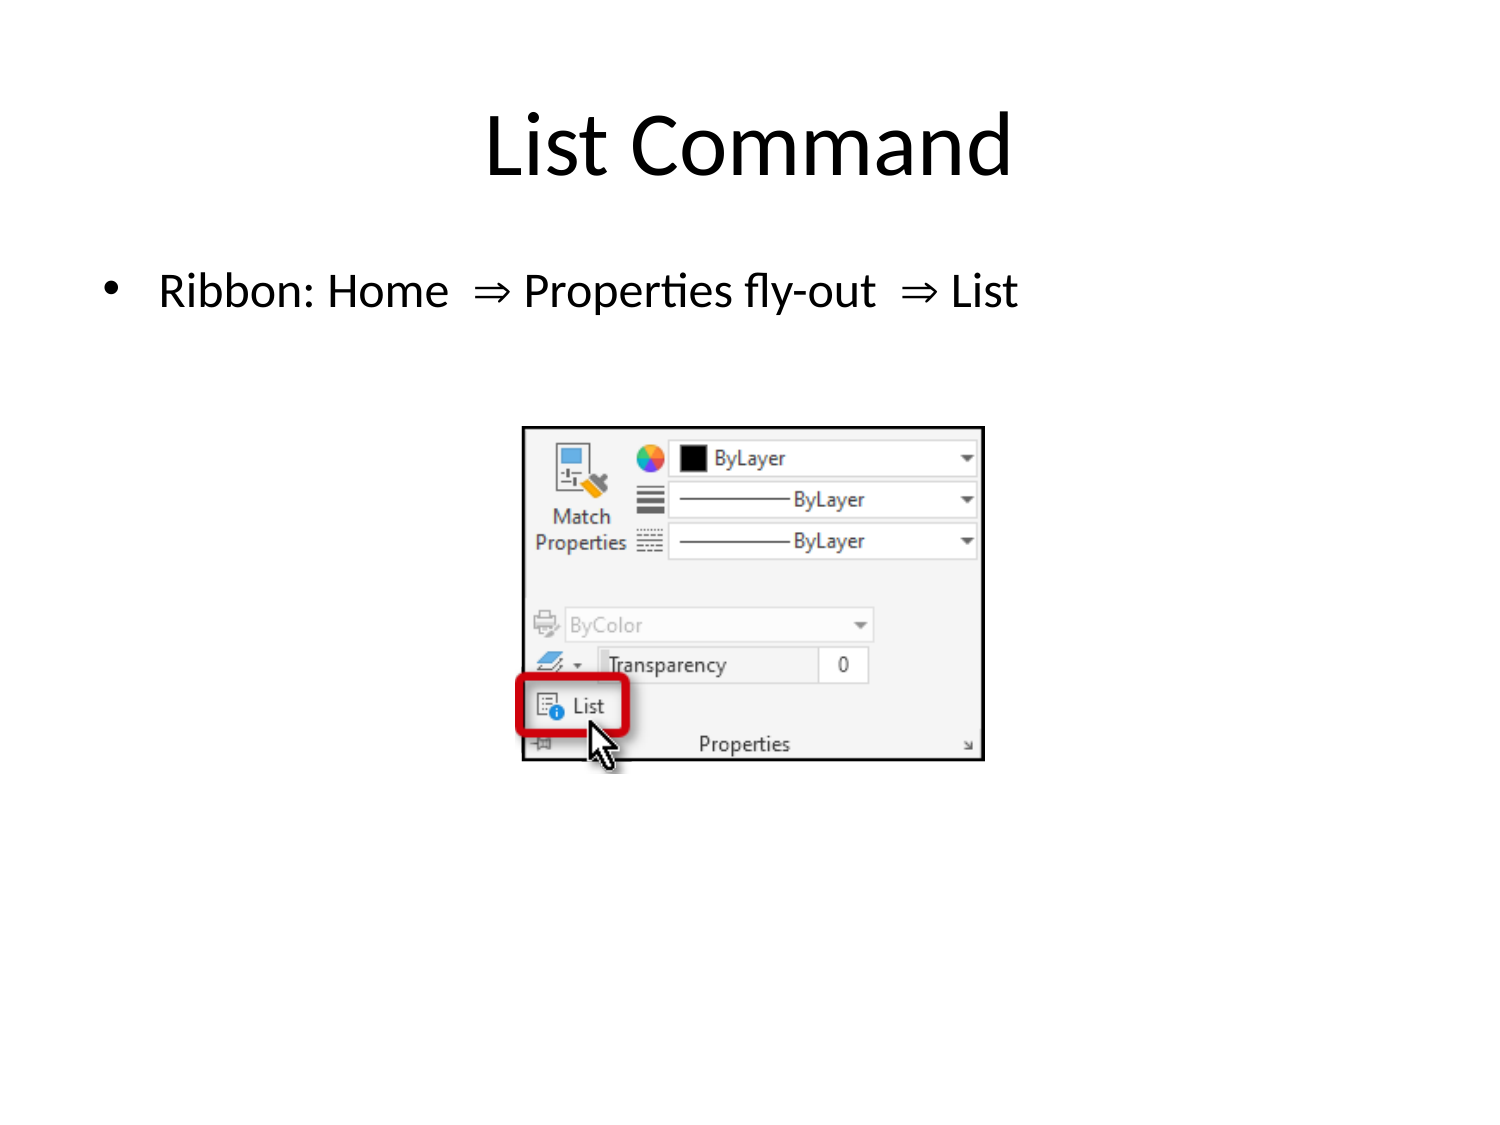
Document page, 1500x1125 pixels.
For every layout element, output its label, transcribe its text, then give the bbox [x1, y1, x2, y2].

title List Command [75, 45, 1425, 233]
picture [515, 426, 985, 774]
list Ribbon: Home  Properties fly-out  List [87, 249, 1213, 950]
